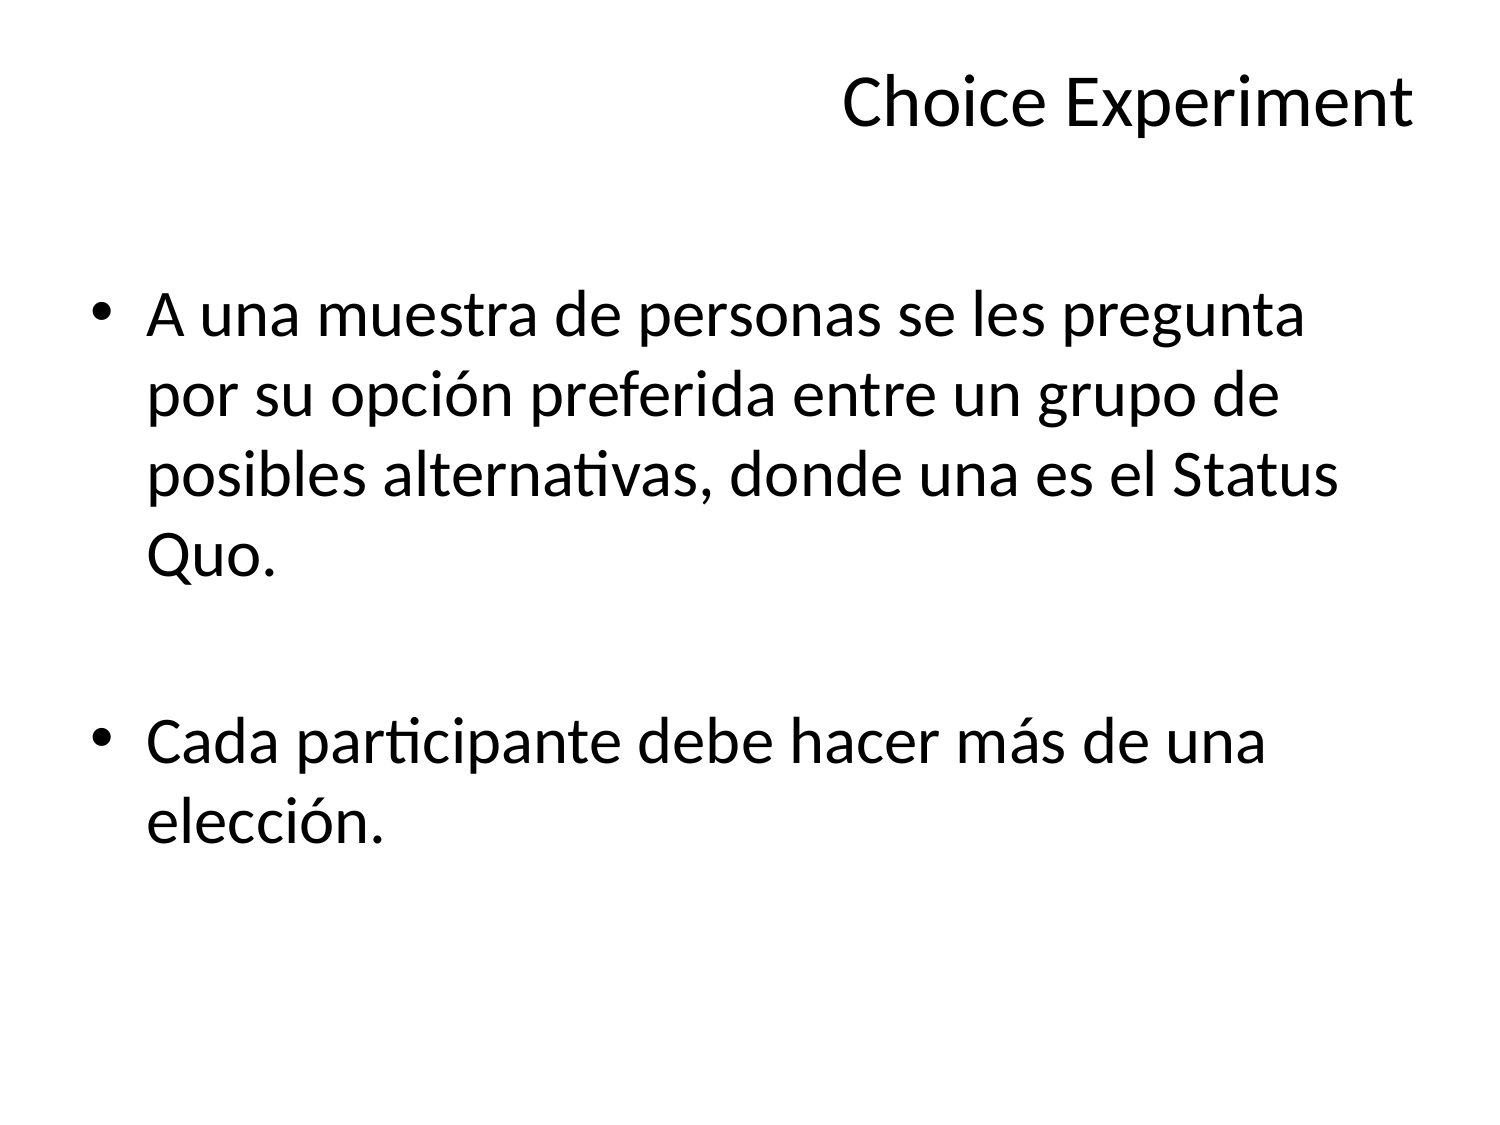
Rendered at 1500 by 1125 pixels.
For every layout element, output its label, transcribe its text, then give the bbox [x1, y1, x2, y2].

list A una muestra de personas se les pregunta por su opción preferida entre un grupo de posibles alternativas, donde una es el Status Quo. Cada participante debe hacer más de una elección. [75, 262, 1425, 1005]
text_box Choice Experiment [828, 44, 1431, 150]
